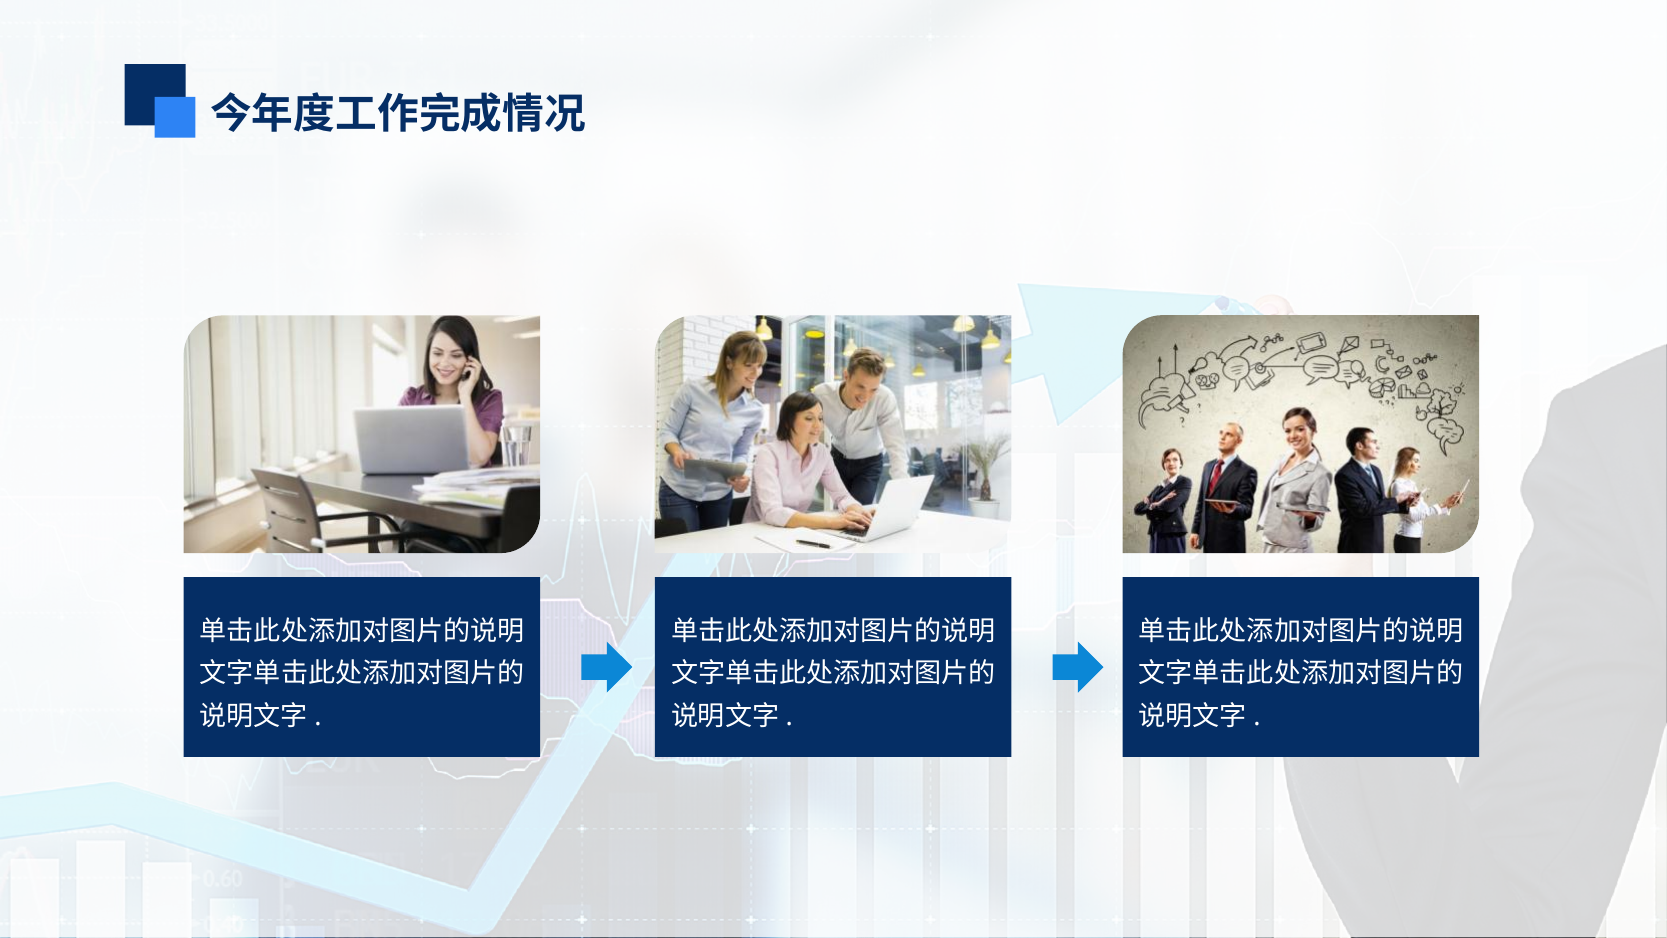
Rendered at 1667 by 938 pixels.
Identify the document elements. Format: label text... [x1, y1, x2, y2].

text_box [153, 95, 197, 140]
text_box 单击此处添加对图片的说明文字单击此处添加对图片的说明文字. [182, 575, 542, 759]
text_box [579, 639, 635, 695]
text_box 单击此处添加对图片的说明文字单击此处添加对图片的说明文字. [653, 575, 1013, 759]
text_box 单击此处添加对图片的说明文字单击此处添加对图片的说明文字. [1121, 575, 1481, 759]
picture [1122, 314, 1480, 554]
text_box 今年度工作完成情况 [195, 78, 621, 144]
text_box [123, 62, 188, 127]
text_box [1050, 639, 1106, 695]
picture [183, 315, 541, 554]
picture [654, 315, 1012, 554]
